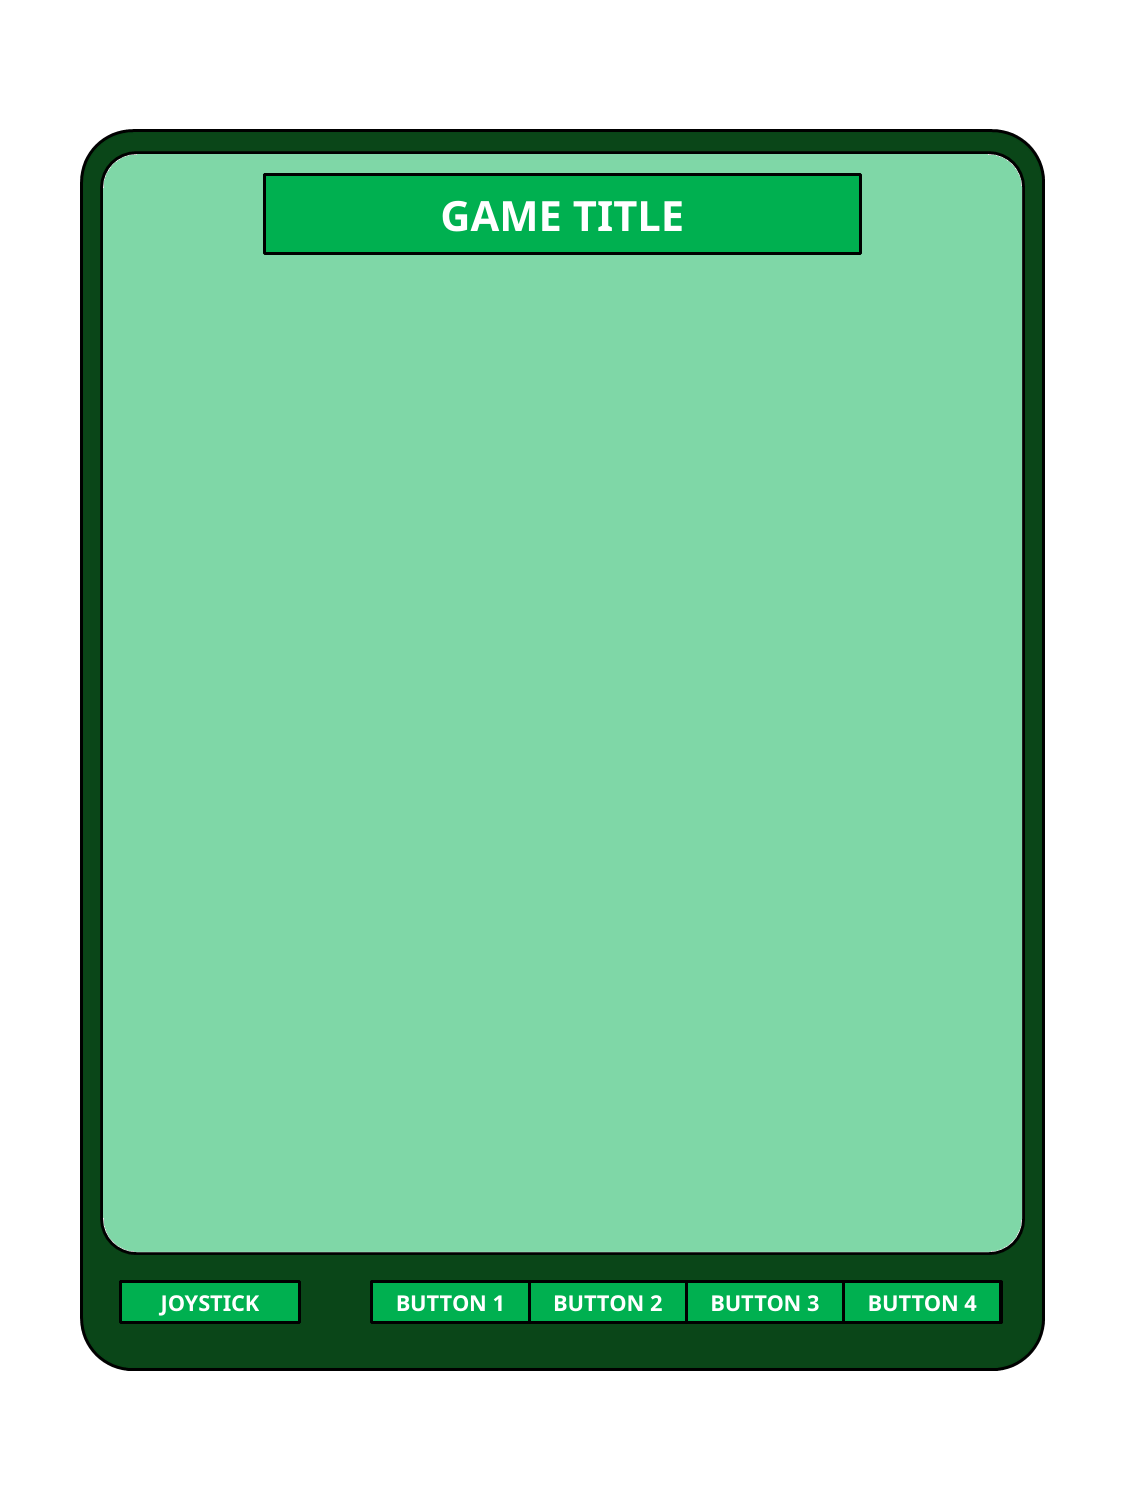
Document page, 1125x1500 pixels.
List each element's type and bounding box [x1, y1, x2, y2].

text_box [80, 129, 1045, 1371]
